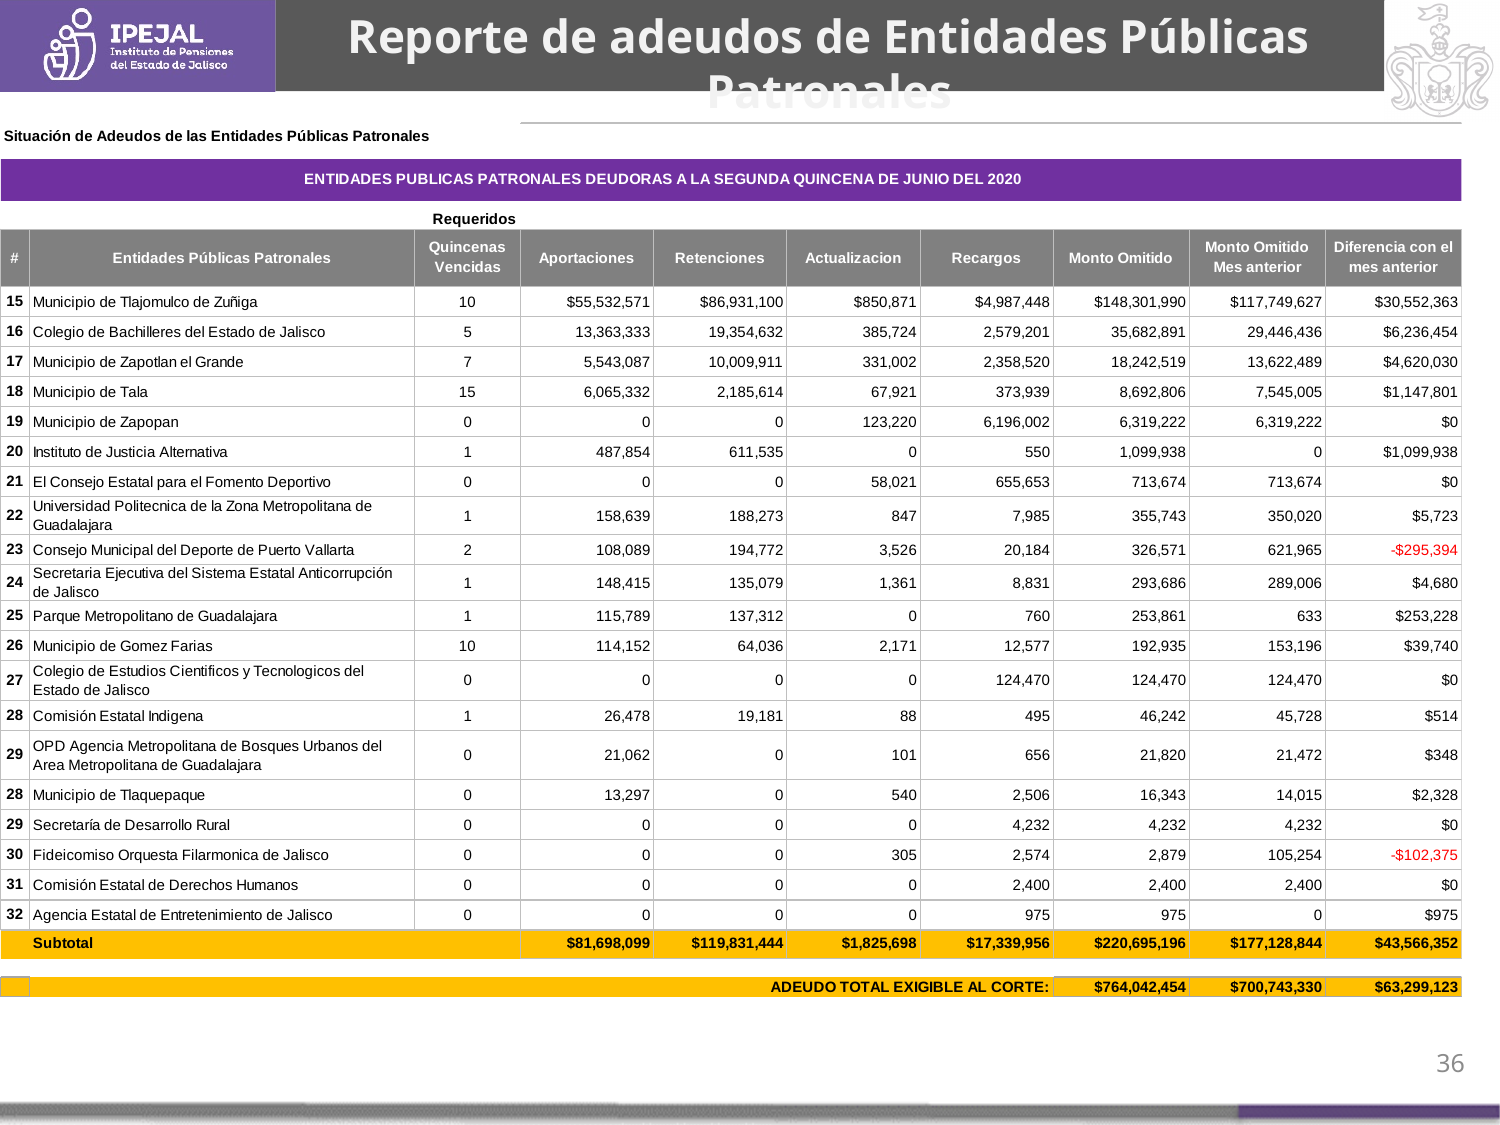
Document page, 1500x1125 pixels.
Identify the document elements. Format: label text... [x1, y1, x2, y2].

slide_number 36 [1419, 1032, 1480, 1092]
picture [0, 122, 1463, 998]
text_box Reporte de adeudos de Entidades Públicas Patronales [276, 0, 1382, 87]
picture [0, 1096, 1500, 1125]
picture [0, 0, 276, 92]
